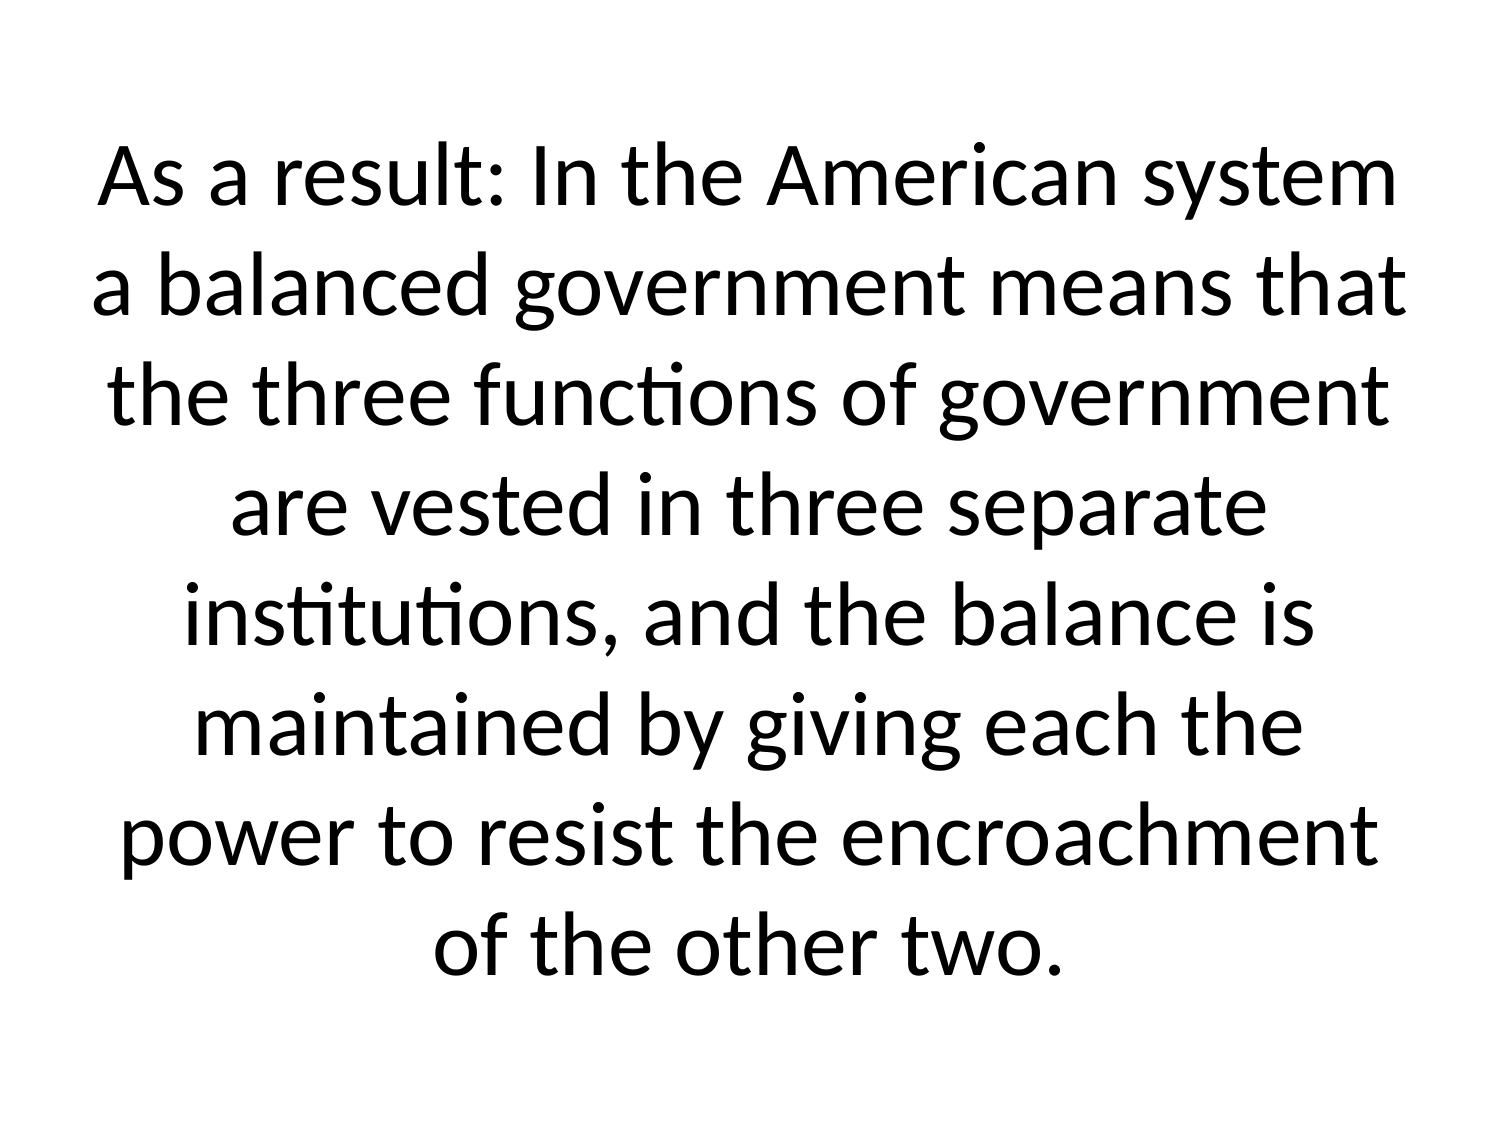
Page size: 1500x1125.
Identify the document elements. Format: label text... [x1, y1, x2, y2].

title As a result: In the American system a balanced government means that the three functions of government are vested in three separate institutions, and the balance is maintained by giving each the power to resist the encroachment of the other two. [74, 44, 1426, 1063]
